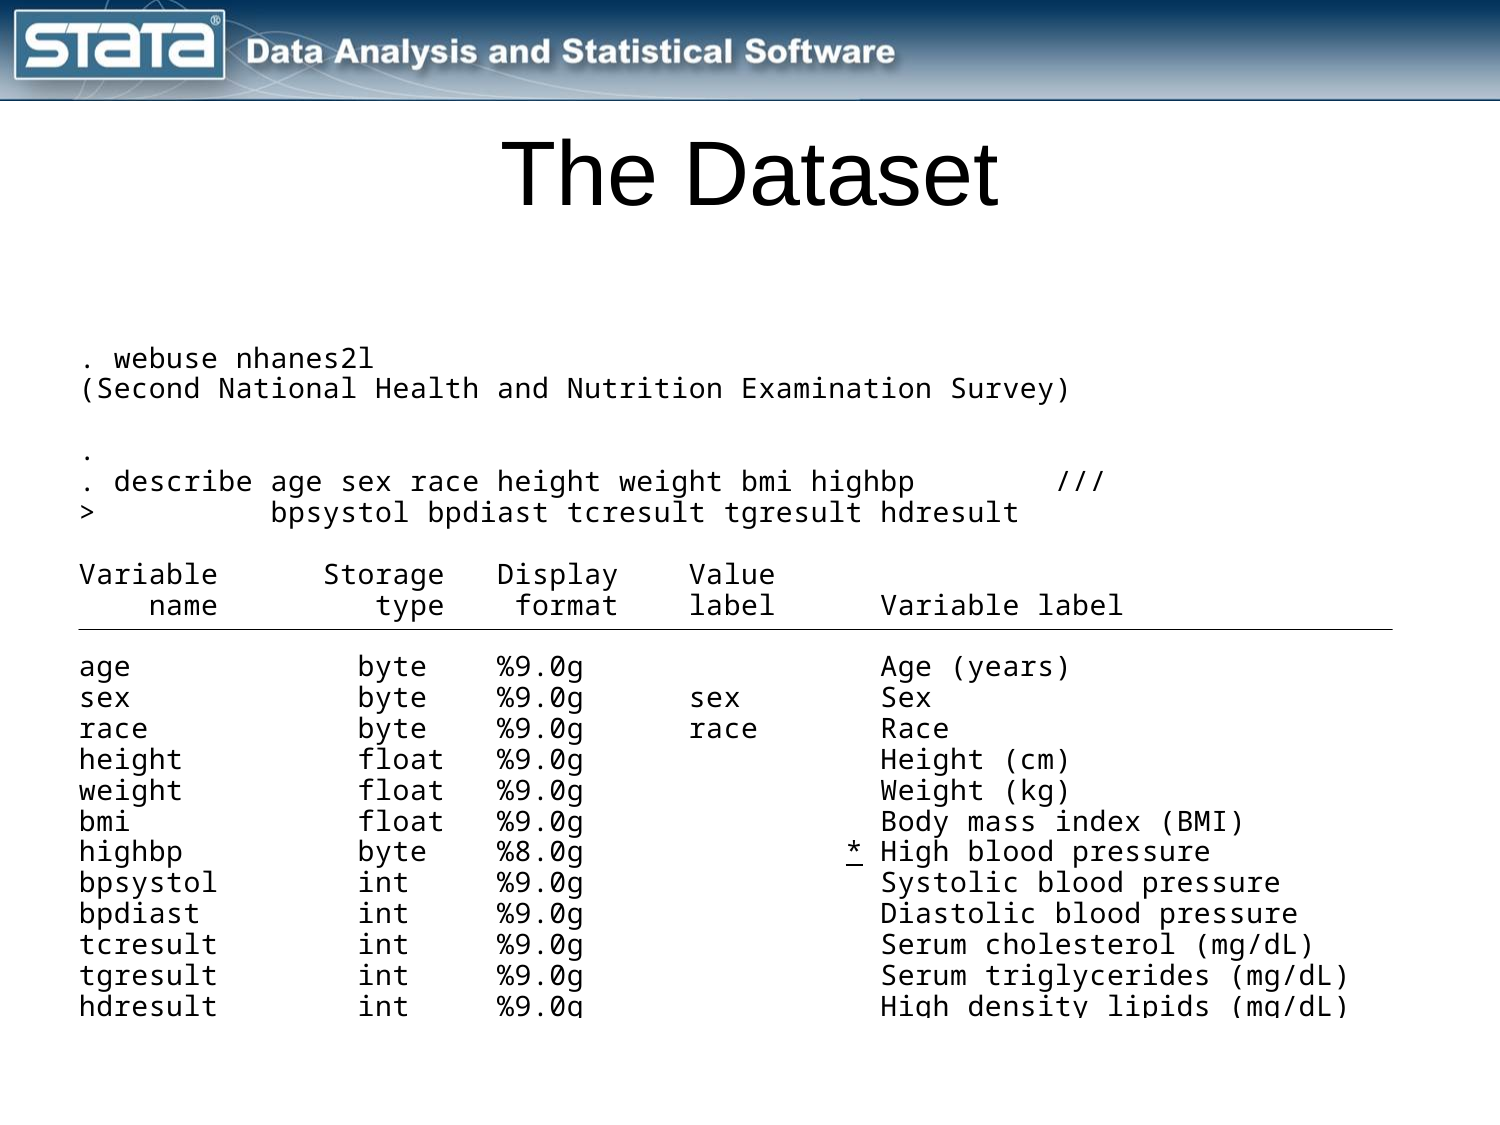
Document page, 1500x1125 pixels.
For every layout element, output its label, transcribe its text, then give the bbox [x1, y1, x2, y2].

picture [0, 0, 1500, 102]
picture [74, 337, 1393, 1018]
title The Dataset [0, 108, 1500, 238]
